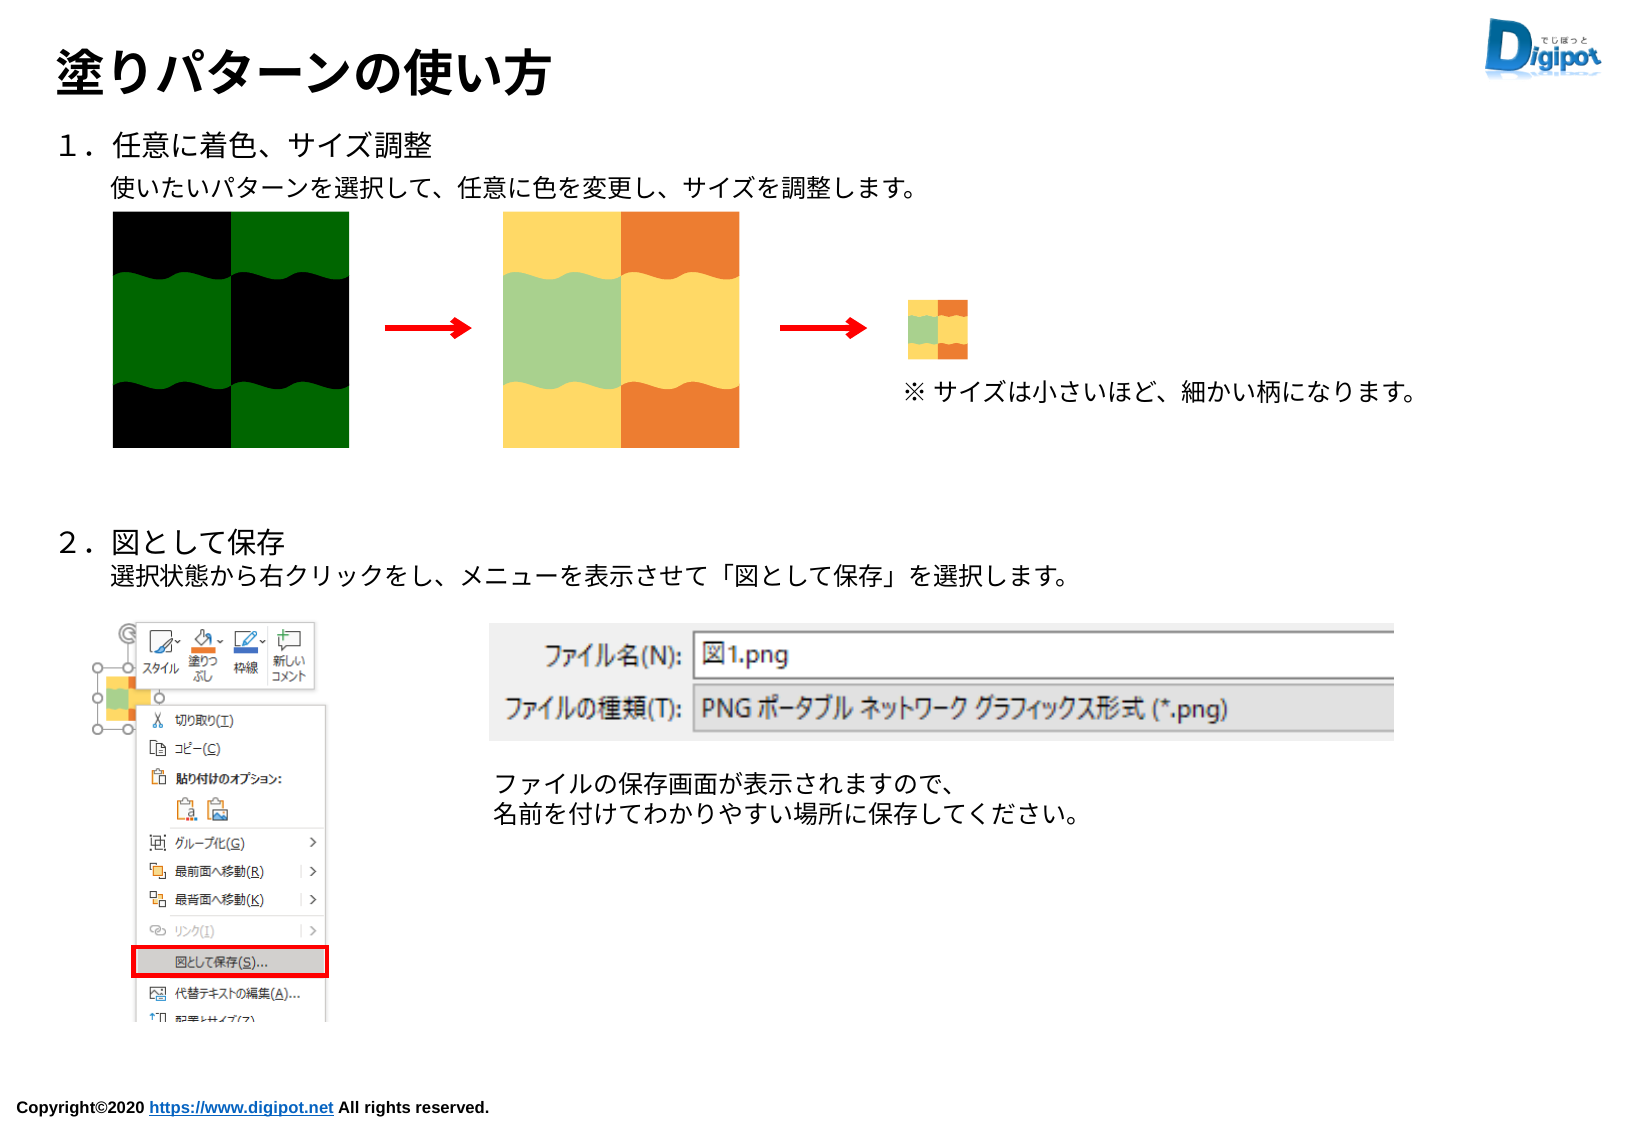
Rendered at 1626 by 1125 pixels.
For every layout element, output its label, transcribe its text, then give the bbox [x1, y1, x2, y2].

picture [1485, 18, 1602, 82]
text_box 塗りパターンの使い方 [40, 34, 568, 109]
text_box ファイルの保存画面が表示されますので、 名前を付けてわかりやすい場所に保存してください。 [478, 761, 1108, 836]
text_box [502, 211, 740, 448]
text_box 使いたいパターンを選択して、任意に色を変更し、サイズを調整します。 [96, 164, 945, 210]
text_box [908, 299, 968, 360]
text_box ※サイズは小さいほど、細かい柄になります。 [887, 369, 1444, 415]
text_box ２．図として保存 [38, 517, 302, 567]
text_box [112, 211, 350, 448]
picture [489, 623, 1394, 741]
text_box １．任意に着色、サイズ調整 [38, 119, 448, 170]
picture [88, 611, 337, 1022]
text_box 選択状態から右クリックをし、メニューを表示させて「図として保存」を選択します。 [95, 552, 1097, 598]
